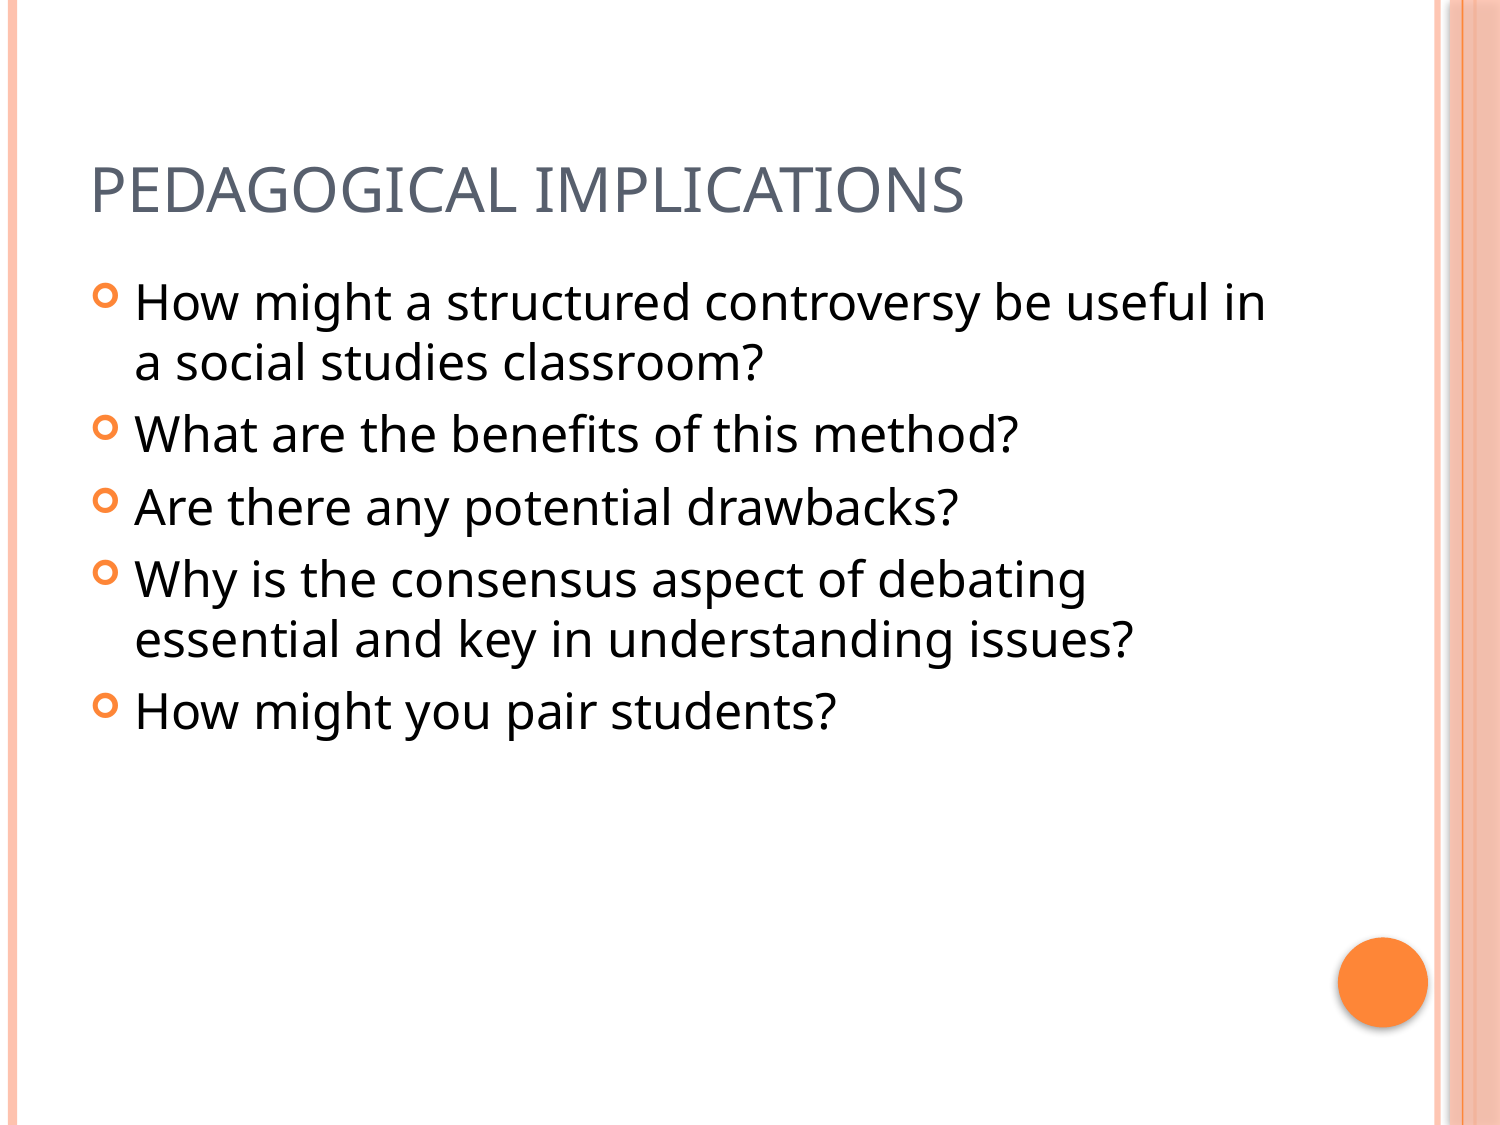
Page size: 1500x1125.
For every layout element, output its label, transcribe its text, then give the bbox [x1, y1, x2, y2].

list How might a structured controversy be useful in a social studies classroom? What are the benefits of this method? Are there any potential drawbacks? Why is the consensus aspect of debating essential and key in understanding issues? How might you pair students? [75, 262, 1300, 1062]
title Pedagogical implications [75, 45, 1300, 233]
